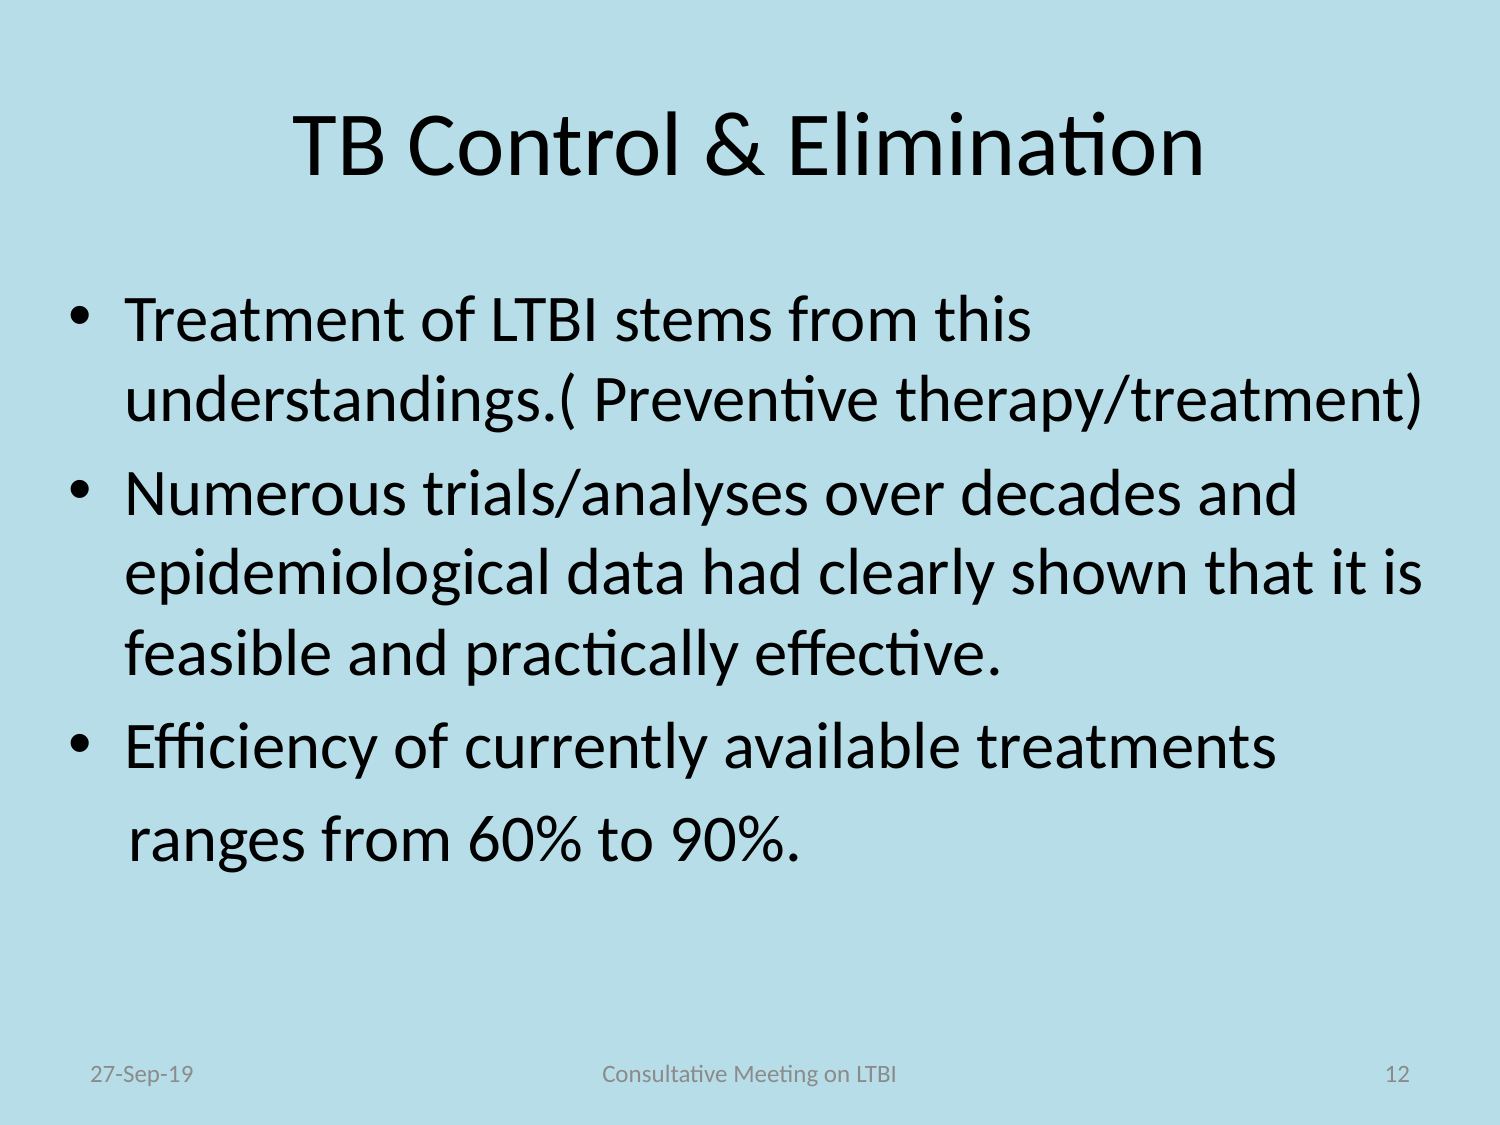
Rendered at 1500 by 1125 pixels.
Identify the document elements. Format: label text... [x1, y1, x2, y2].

list Treatment of LTBI stems from this understandings.( Preventive therapy/treatment) Numerous trials/analyses over decades and epidemiological data had clearly shown that it is feasible and practically effective. Efficiency of currently available treatments ranges from 60% to 90%. [53, 267, 1459, 1010]
slide_number 27-Sep-19 [75, 1042, 425, 1103]
footer Consultative Meeting on LTBI [512, 1042, 988, 1103]
title TB Control & Elimination [75, 45, 1425, 233]
slide_number 12 [1074, 1042, 1425, 1103]
